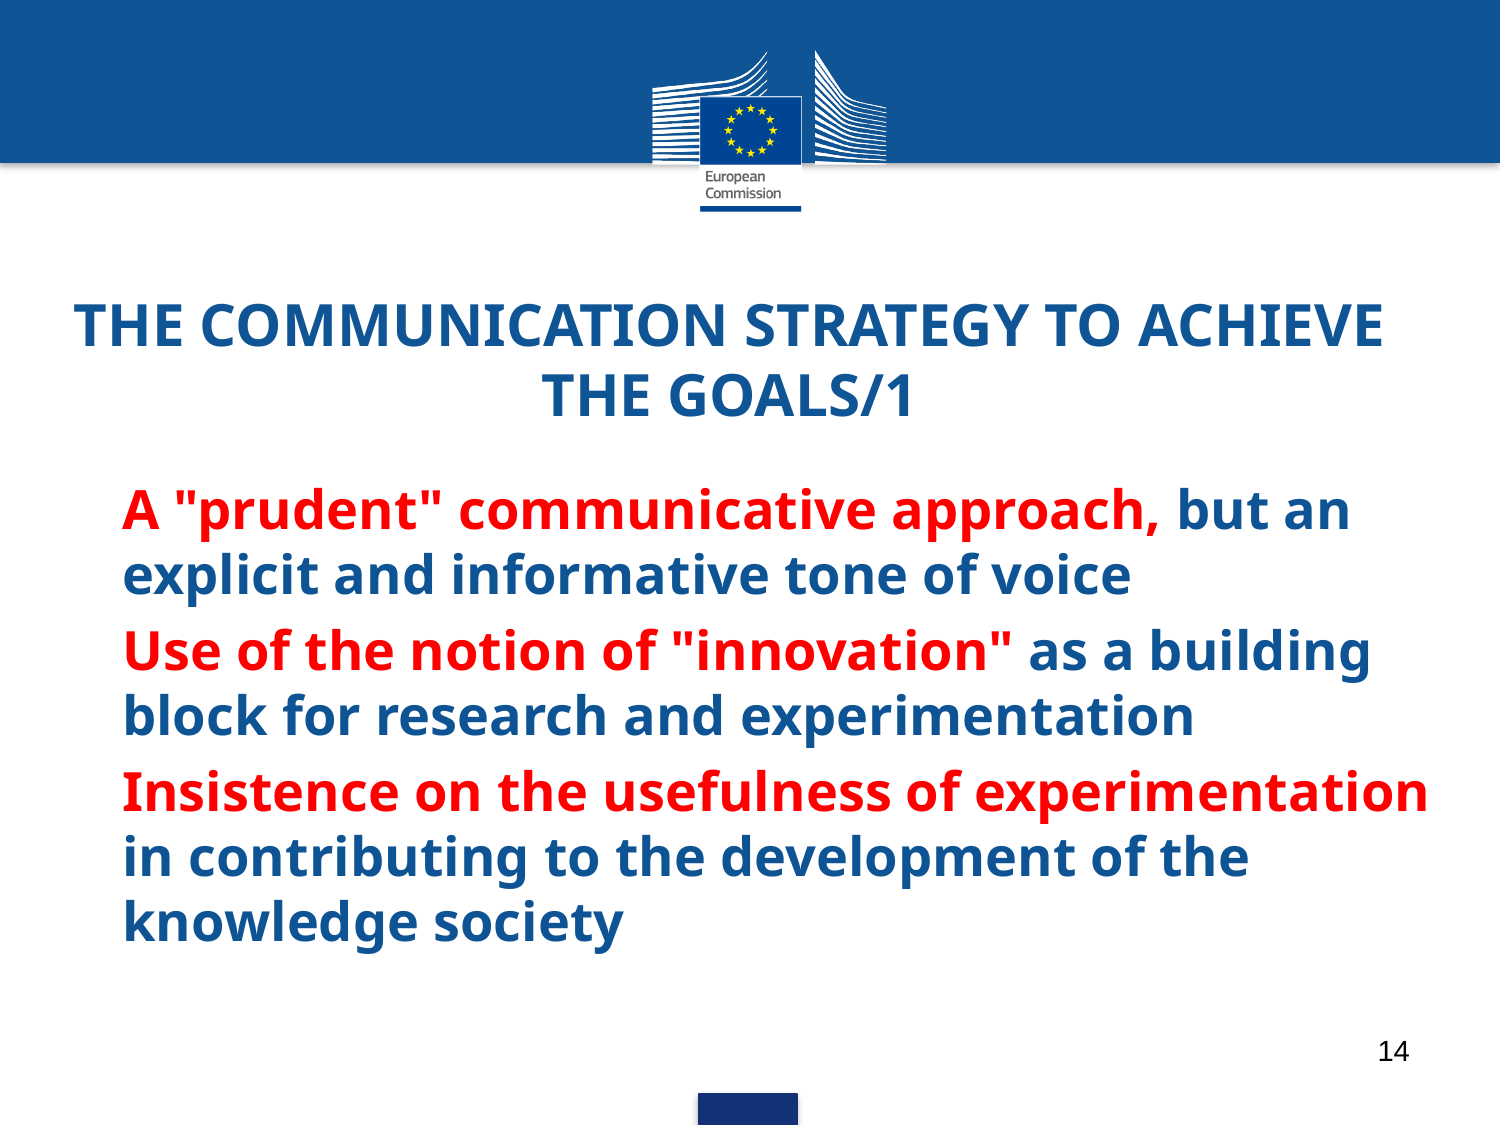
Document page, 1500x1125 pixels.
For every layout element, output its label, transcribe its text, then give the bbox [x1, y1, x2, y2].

slide_number 14 [1074, 1024, 1426, 1103]
list A "prudent" communicative approach, but an explicit and informative tone of voice Use of the notion of "innovation" as a building block for research and experimentation Insistence on the usefulness of experimentation in contributing to the development of the knowledge society [107, 468, 1458, 992]
title THE COMMUNICATION STRATEGY TO ACHIEVE THE GOALS/1 [0, 280, 1459, 435]
